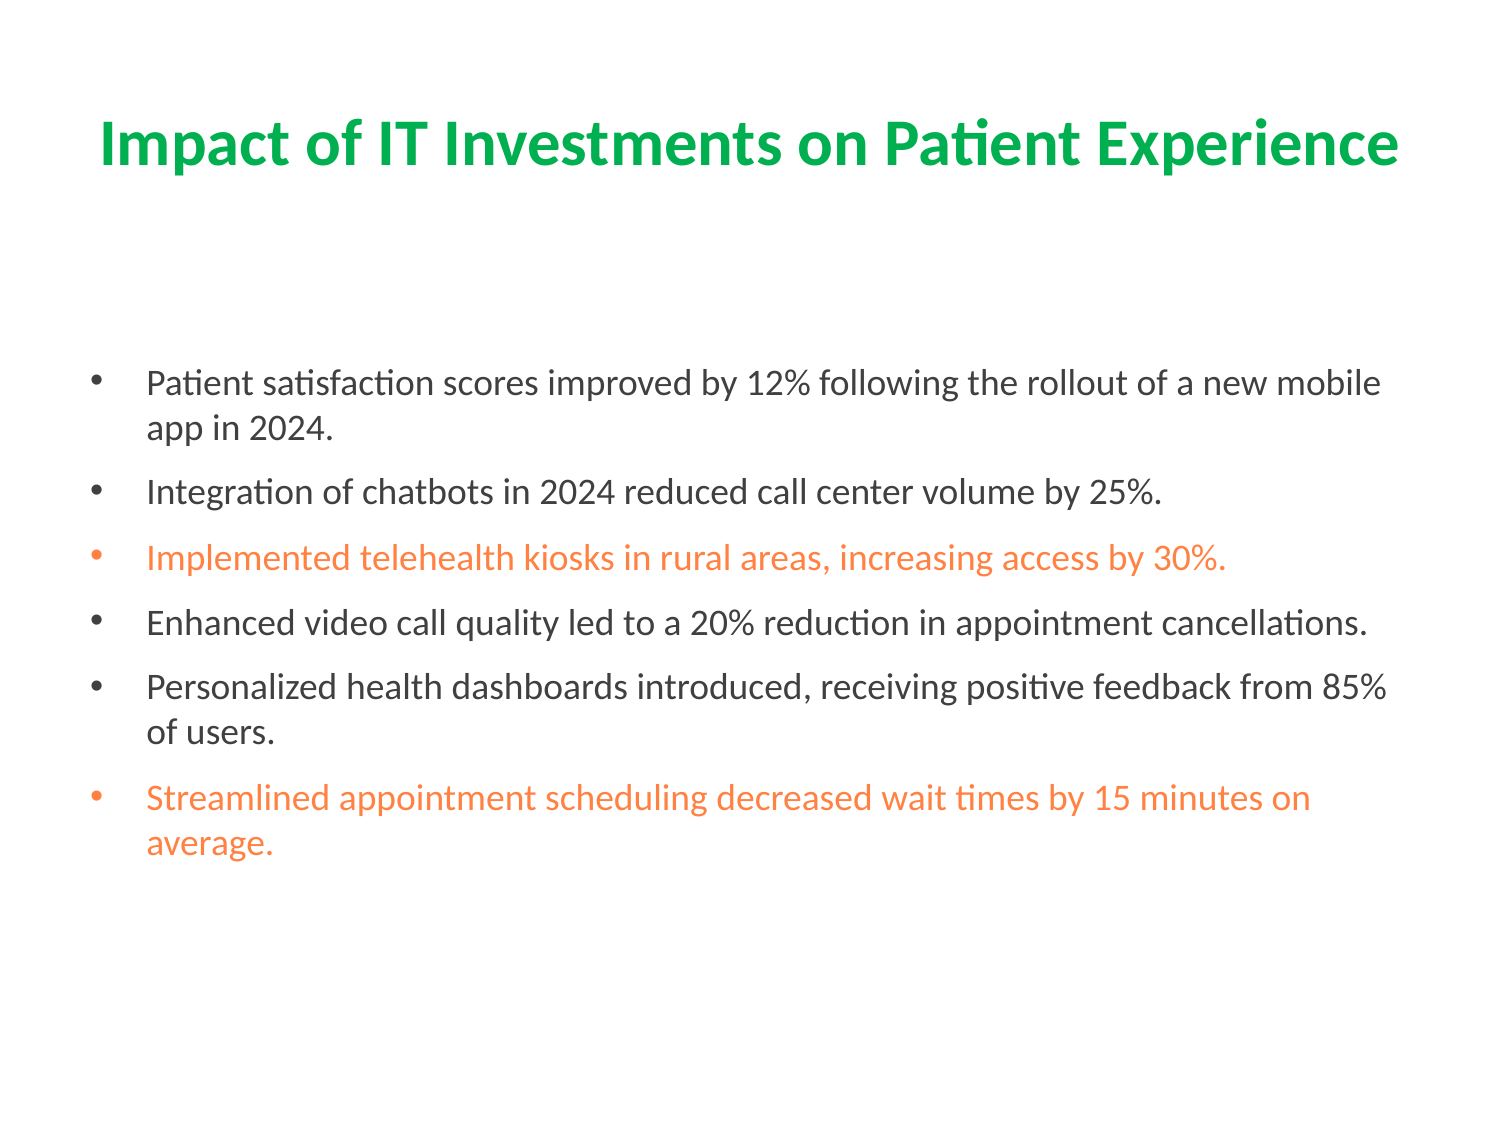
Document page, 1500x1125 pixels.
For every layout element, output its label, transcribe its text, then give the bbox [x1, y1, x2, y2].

list Patient satisfaction scores improved by 12% following the rollout of a new mobile app in 2024. Integration of chatbots in 2024 reduced call center volume by 25%. Implemented telehealth kiosks in rural areas, increasing access by 30%. Enhanced video call quality led to a 20% reduction in appointment cancellations. Personalized health dashboards introduced, receiving positive feedback from 85% of users. Streamlined appointment scheduling decreased wait times by 15 minutes on average. [75, 262, 1425, 1005]
title Impact of IT Investments on Patient Experience [75, 45, 1425, 233]
